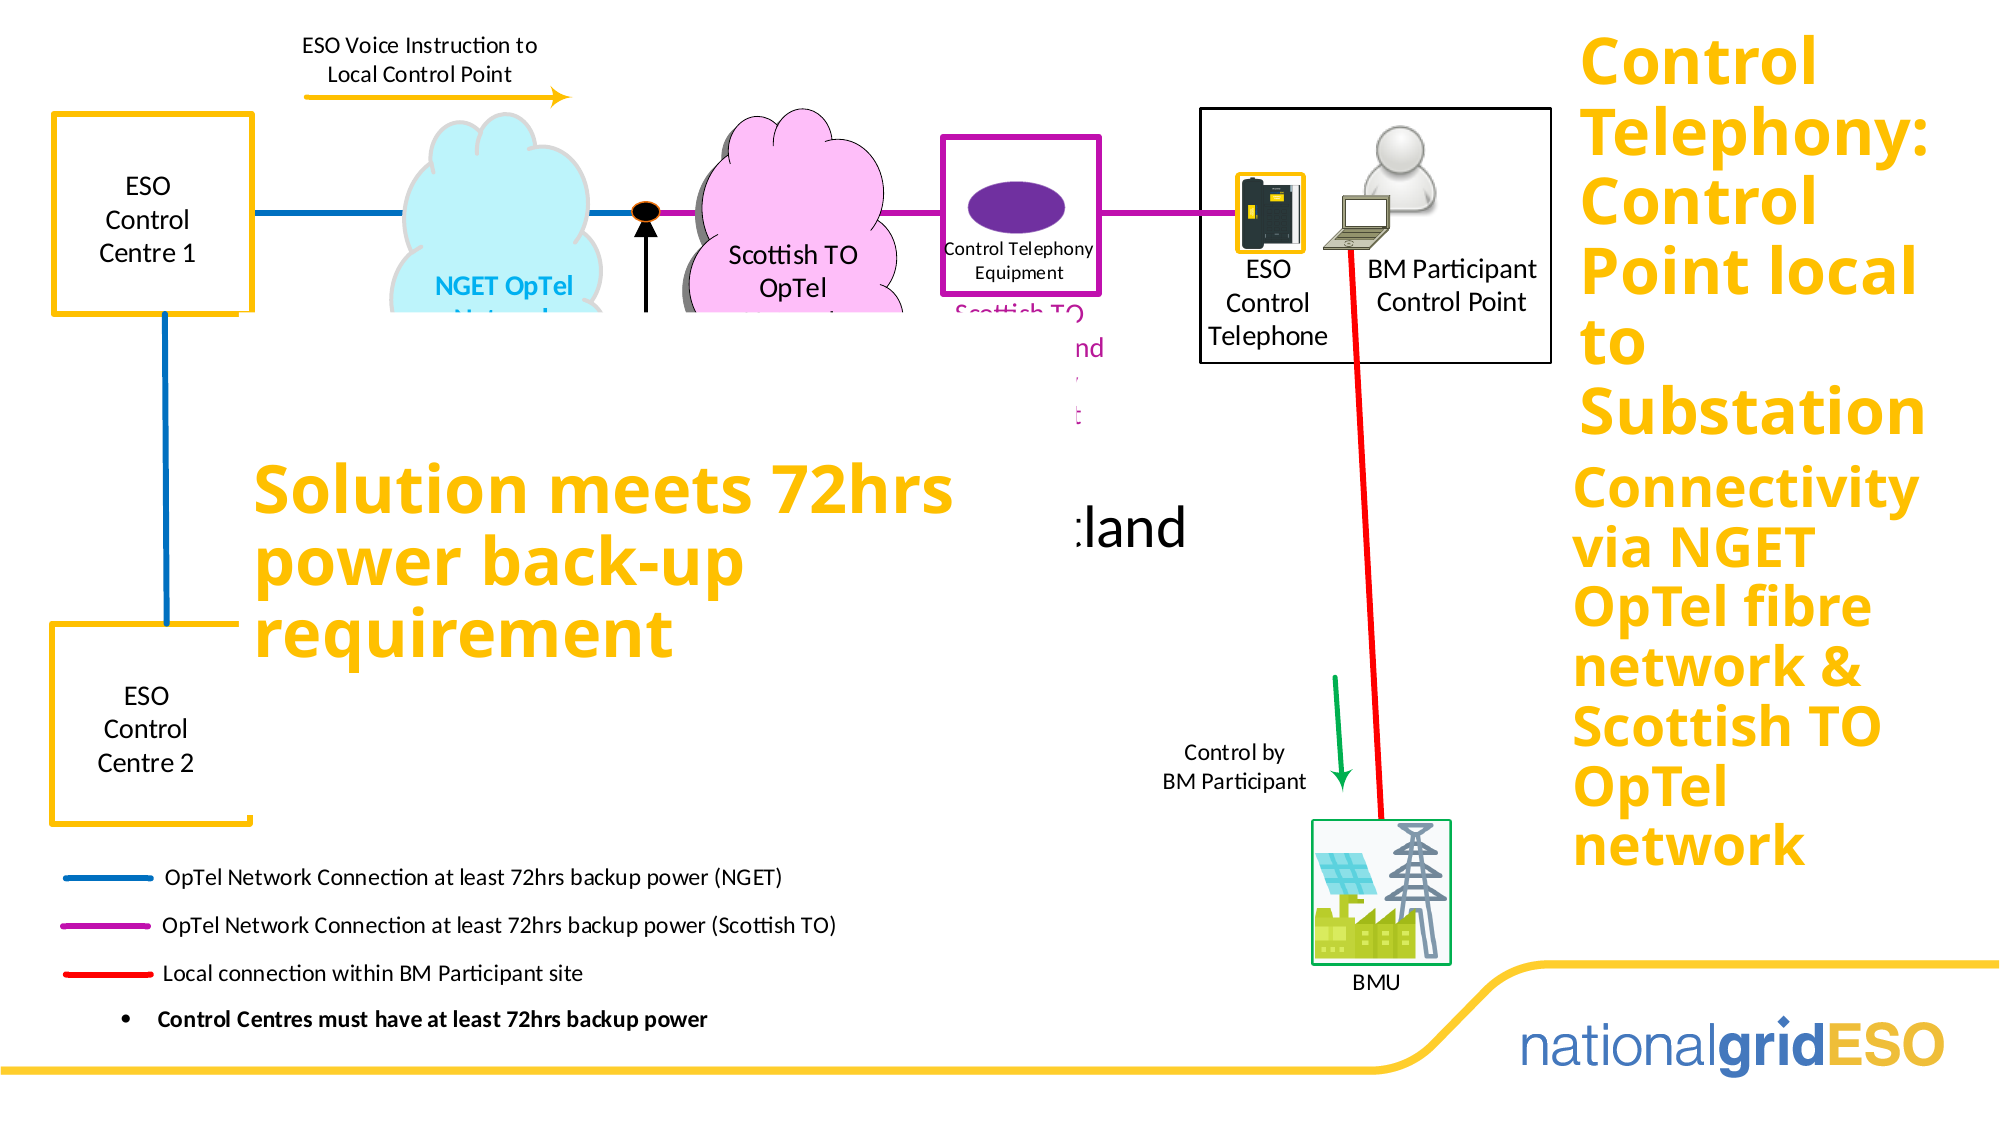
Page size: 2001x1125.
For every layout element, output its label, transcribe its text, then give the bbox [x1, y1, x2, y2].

picture [0, 21, 2000, 1125]
text_box Connectivity via NGET OpTel fibre network & Scottish TO OpTel network [1557, 451, 1965, 887]
title Control Telephony: Control Point local to Substation [1564, 21, 1973, 457]
